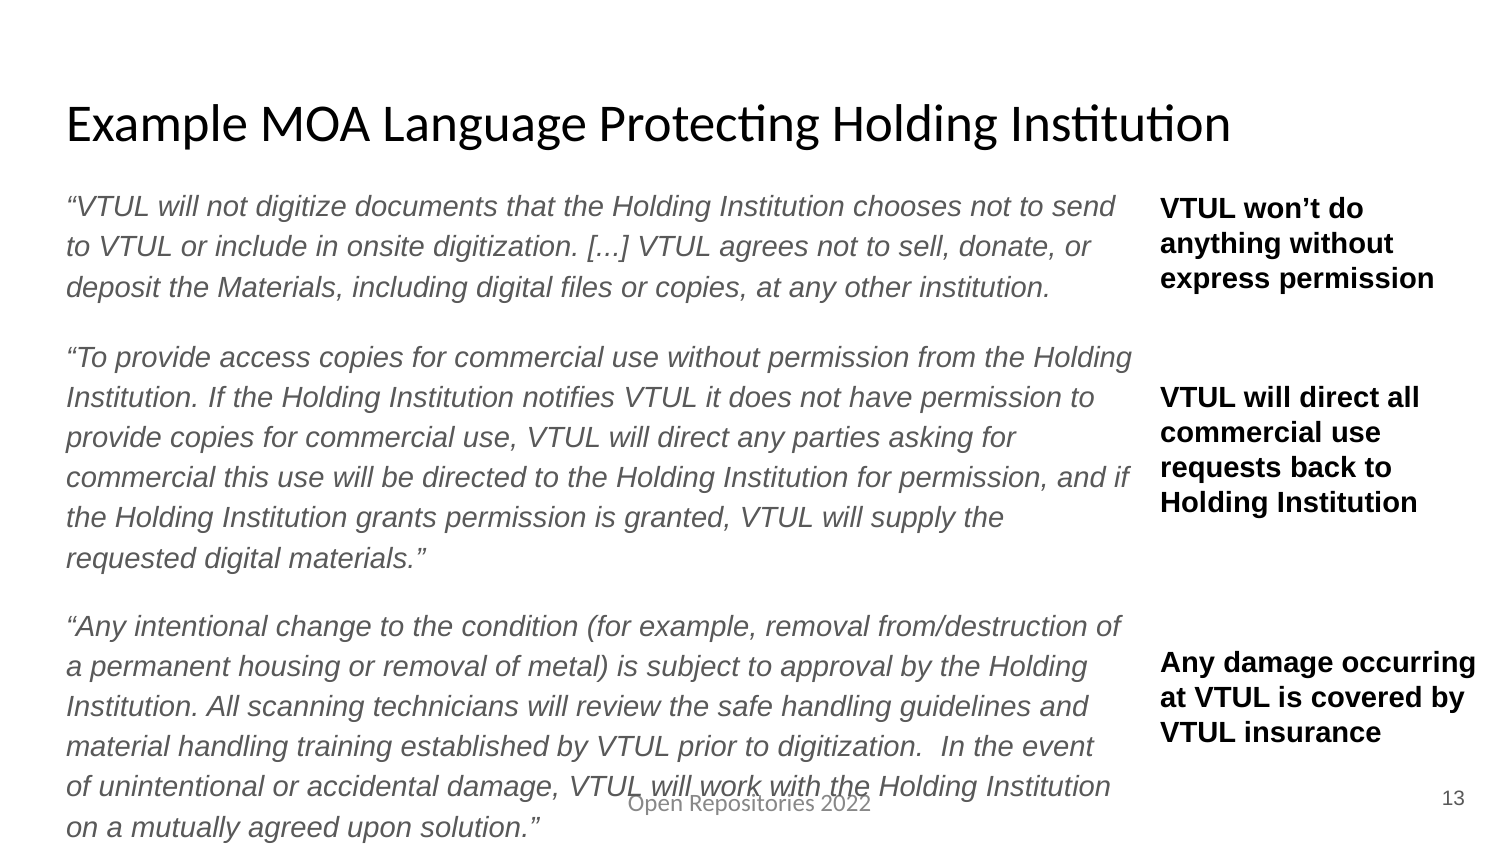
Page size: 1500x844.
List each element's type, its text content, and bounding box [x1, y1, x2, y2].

text_box Any damage occurring at VTUL is covered by VTUL insurance [1145, 628, 1500, 764]
title Example MOA Language Protecting Holding Institution [51, 72, 1449, 167]
text_box VTUL won’t do anything without express permission [1145, 174, 1500, 310]
list “VTUL will not digitize documents that the Holding Institution chooses not to send to VTUL or include in onsite digitization. [...] VTUL agrees not to sell, donate, or deposit the Materials, including digital files or copies, at any other institution. [51, 166, 1139, 318]
text_box VTUL will direct all commercial use requests back to Holding Institution [1145, 362, 1500, 533]
slide_number 13 [1389, 764, 1480, 830]
text_box “Any intentional change to the condition (for example, removal from/destruction of a permanent housing or removal of metal) is subject to approval by the Holding Institution. All scanning technicians will review the safe handling guidelines and material handling training established by VTUL prior to digitization. In the event of unintentional or accidental damage, VTUL will work with the Holding Institution on a mutually agreed upon solution.” [51, 586, 1139, 844]
text_box “To provide access copies for commercial use without permission from the Holding Institution. If the Holding Institution notifies VTUL it does not have permission to provide copies for commercial use, VTUL will direct any parties asking for commercial this use will be directed to the Holding Institution for permission, and if the Holding Institution grants permission is granted, VTUL will supply the requested digital materials.” [51, 318, 1157, 589]
